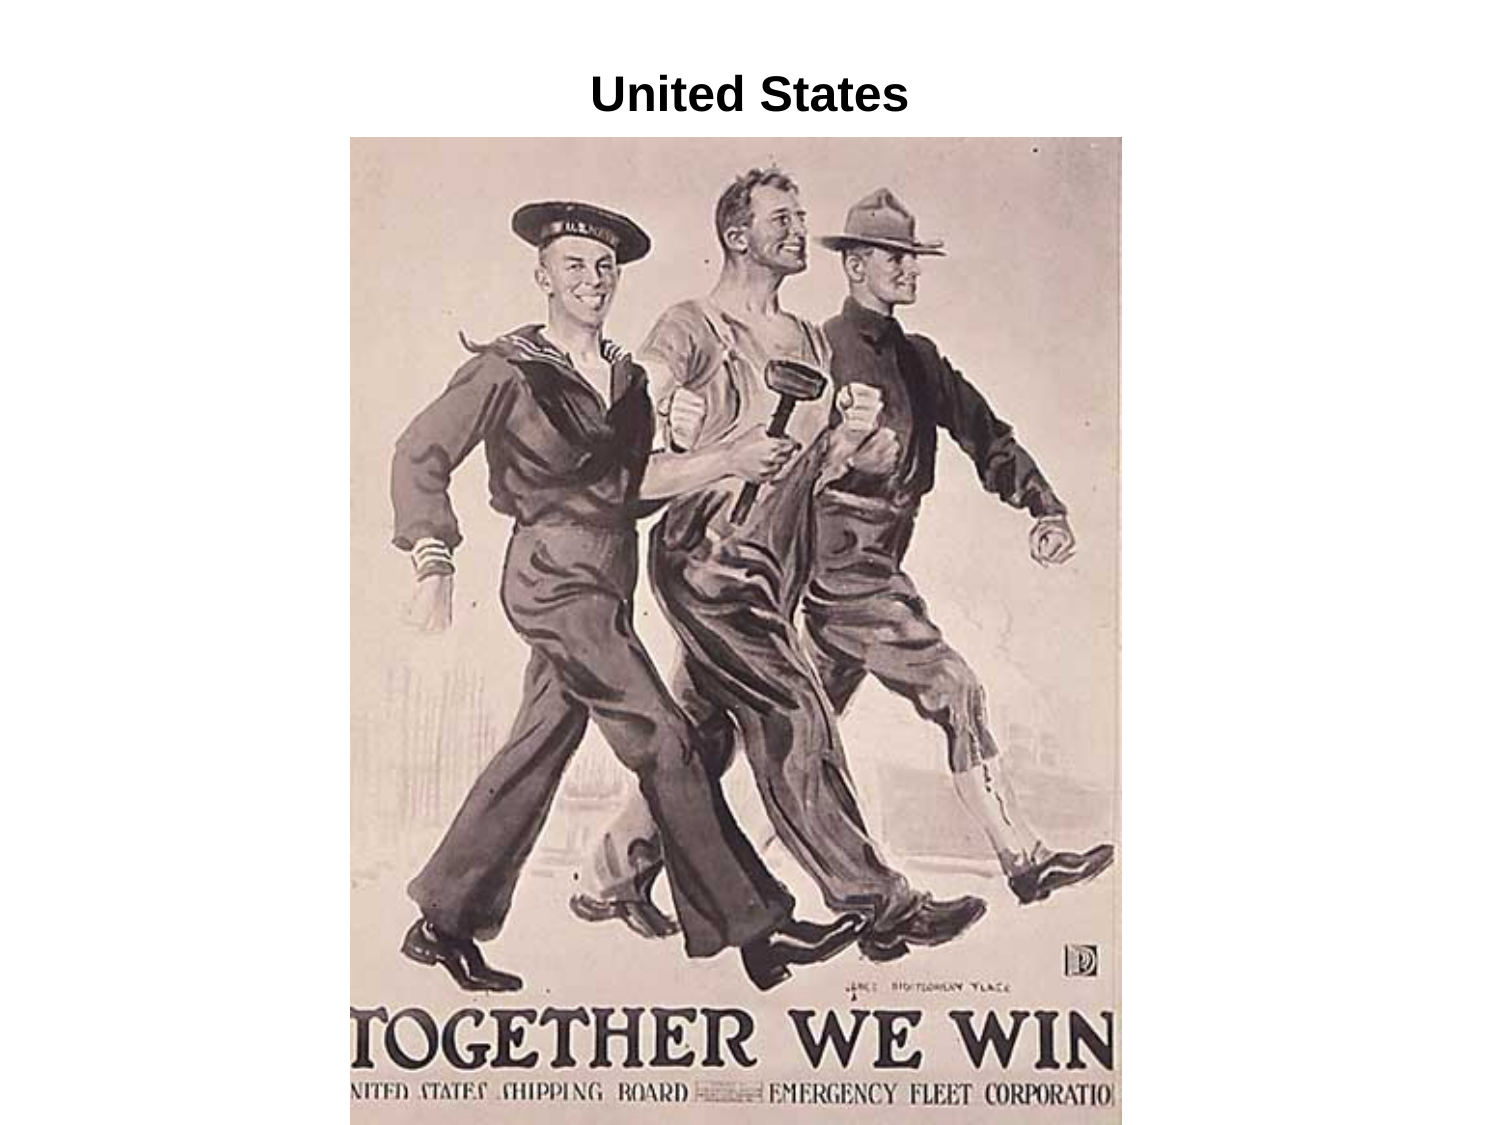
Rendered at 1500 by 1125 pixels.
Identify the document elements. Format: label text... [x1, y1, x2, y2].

title United States [74, 44, 1426, 138]
picture [349, 137, 1122, 1125]
